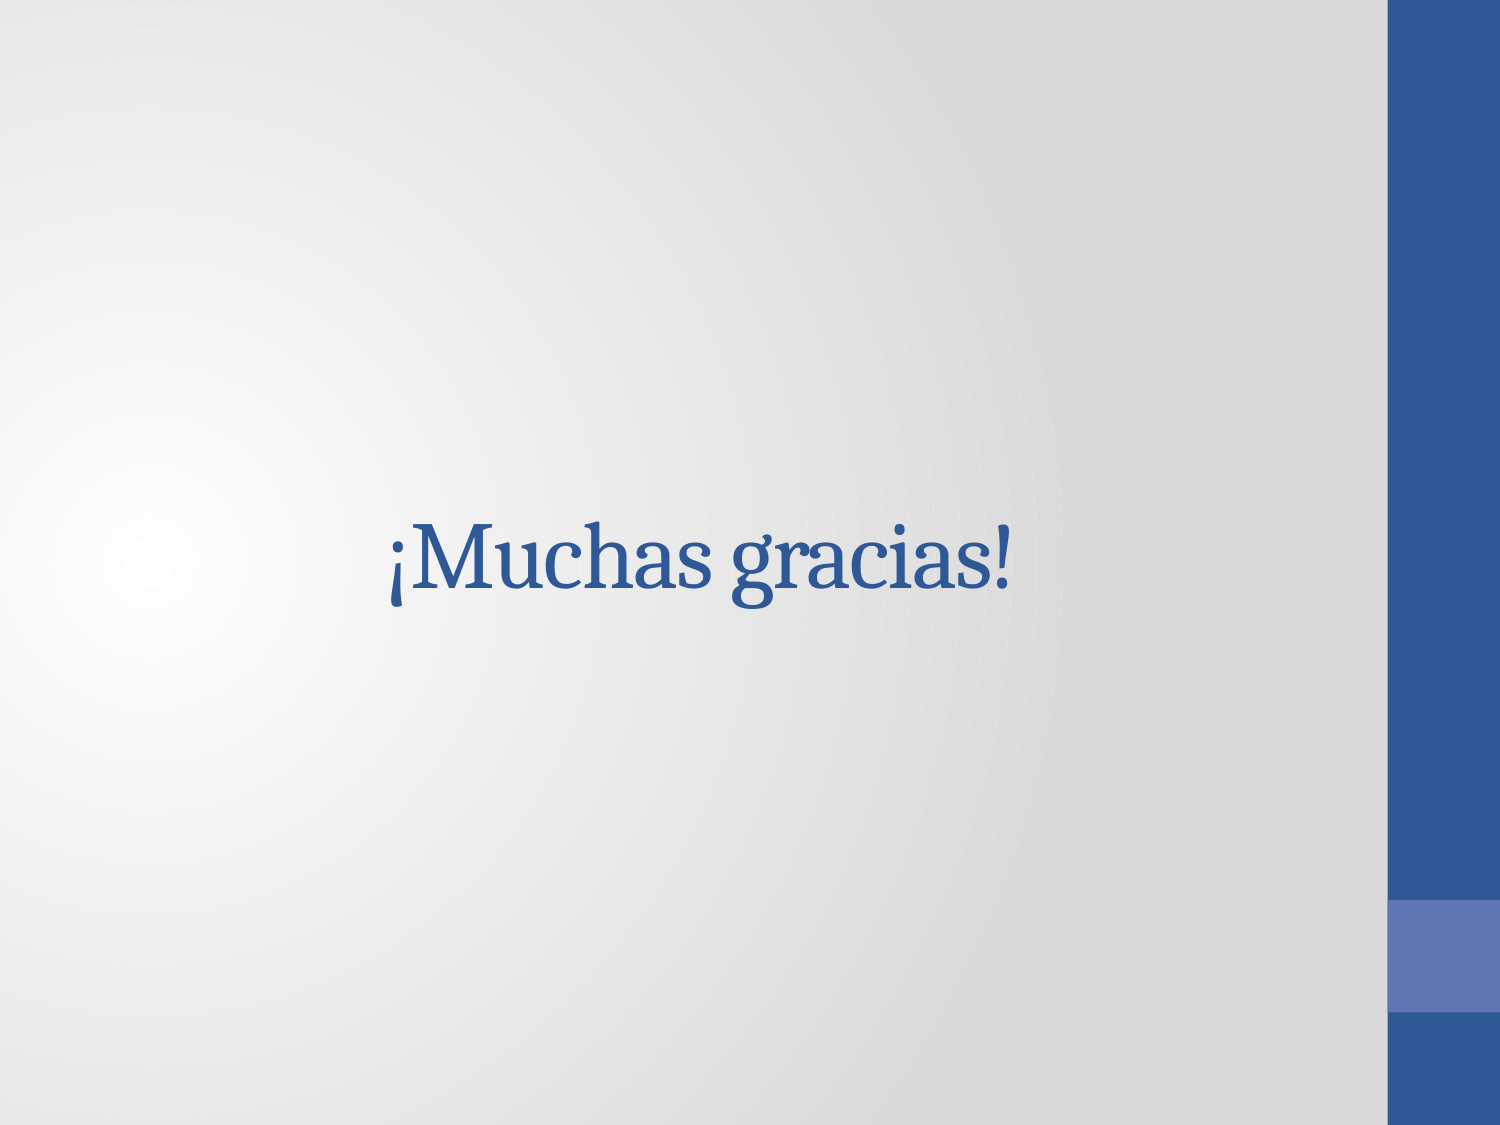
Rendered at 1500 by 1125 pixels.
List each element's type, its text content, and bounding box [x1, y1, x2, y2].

title ¡Muchas gracias! [76, 456, 1327, 644]
